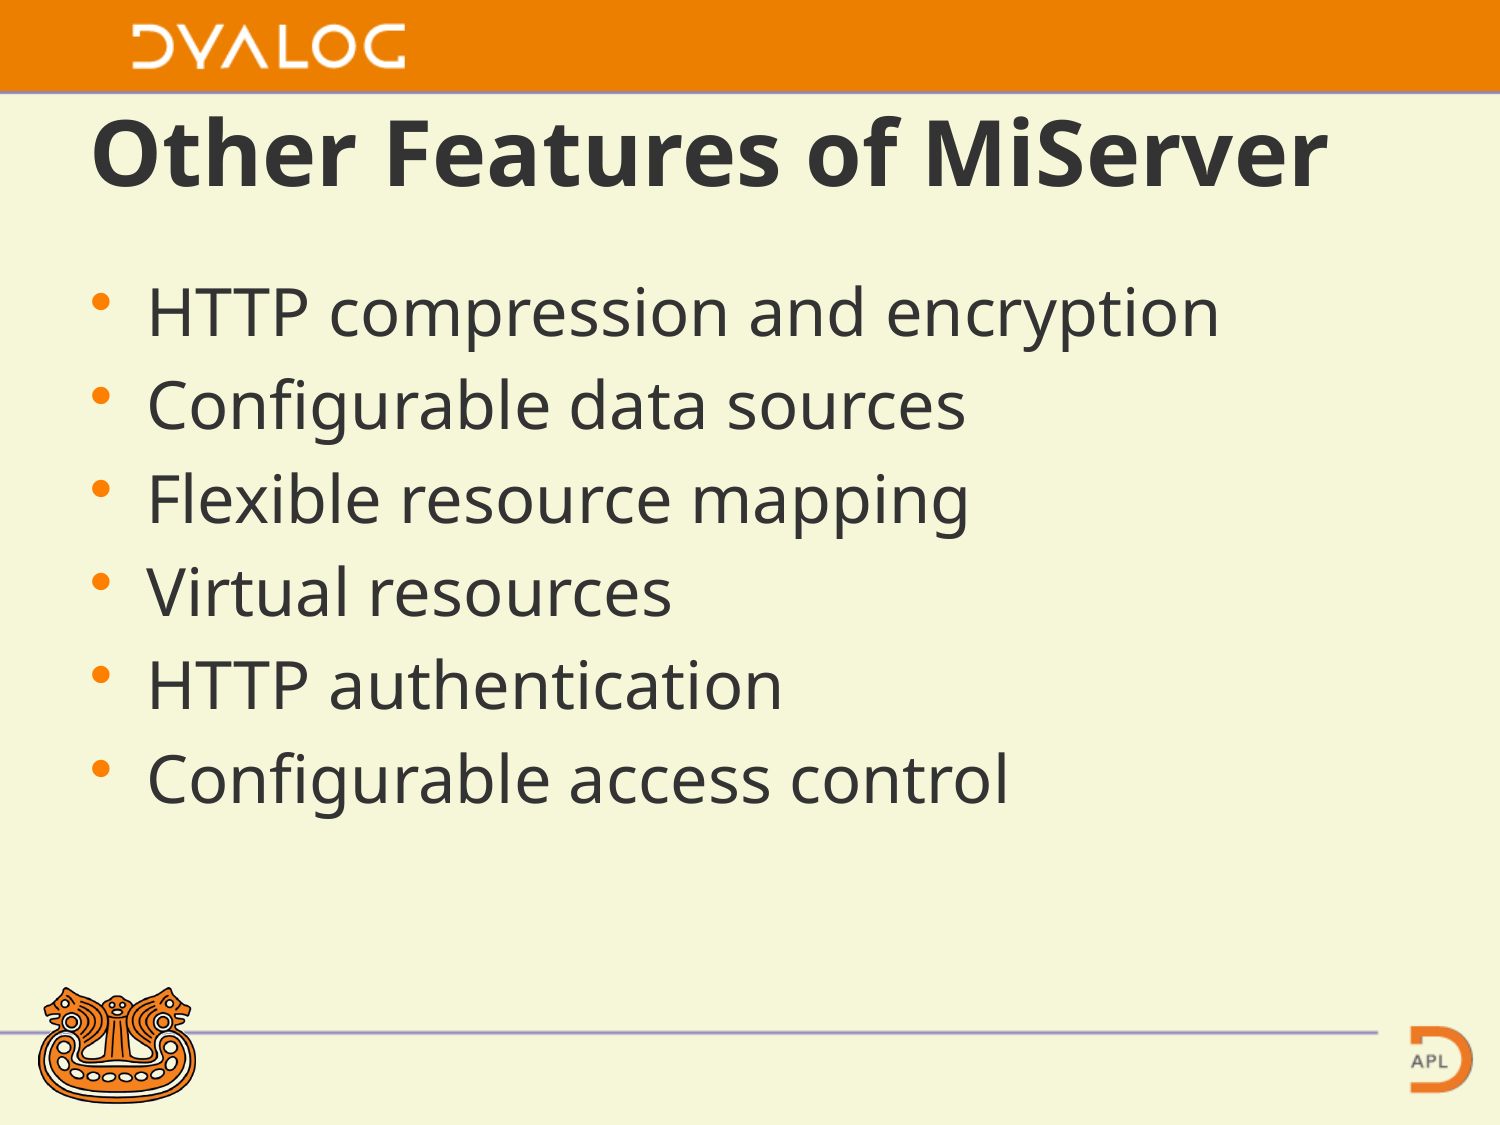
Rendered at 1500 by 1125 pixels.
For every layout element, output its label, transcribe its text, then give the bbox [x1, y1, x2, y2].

picture [0, 0, 1500, 1125]
title Other Features of MiServer [75, 87, 1425, 233]
list HTTP compression and encryption Configurable data sources Flexible resource mapping Virtual resources HTTP authentication Configurable access control [75, 262, 1425, 1005]
